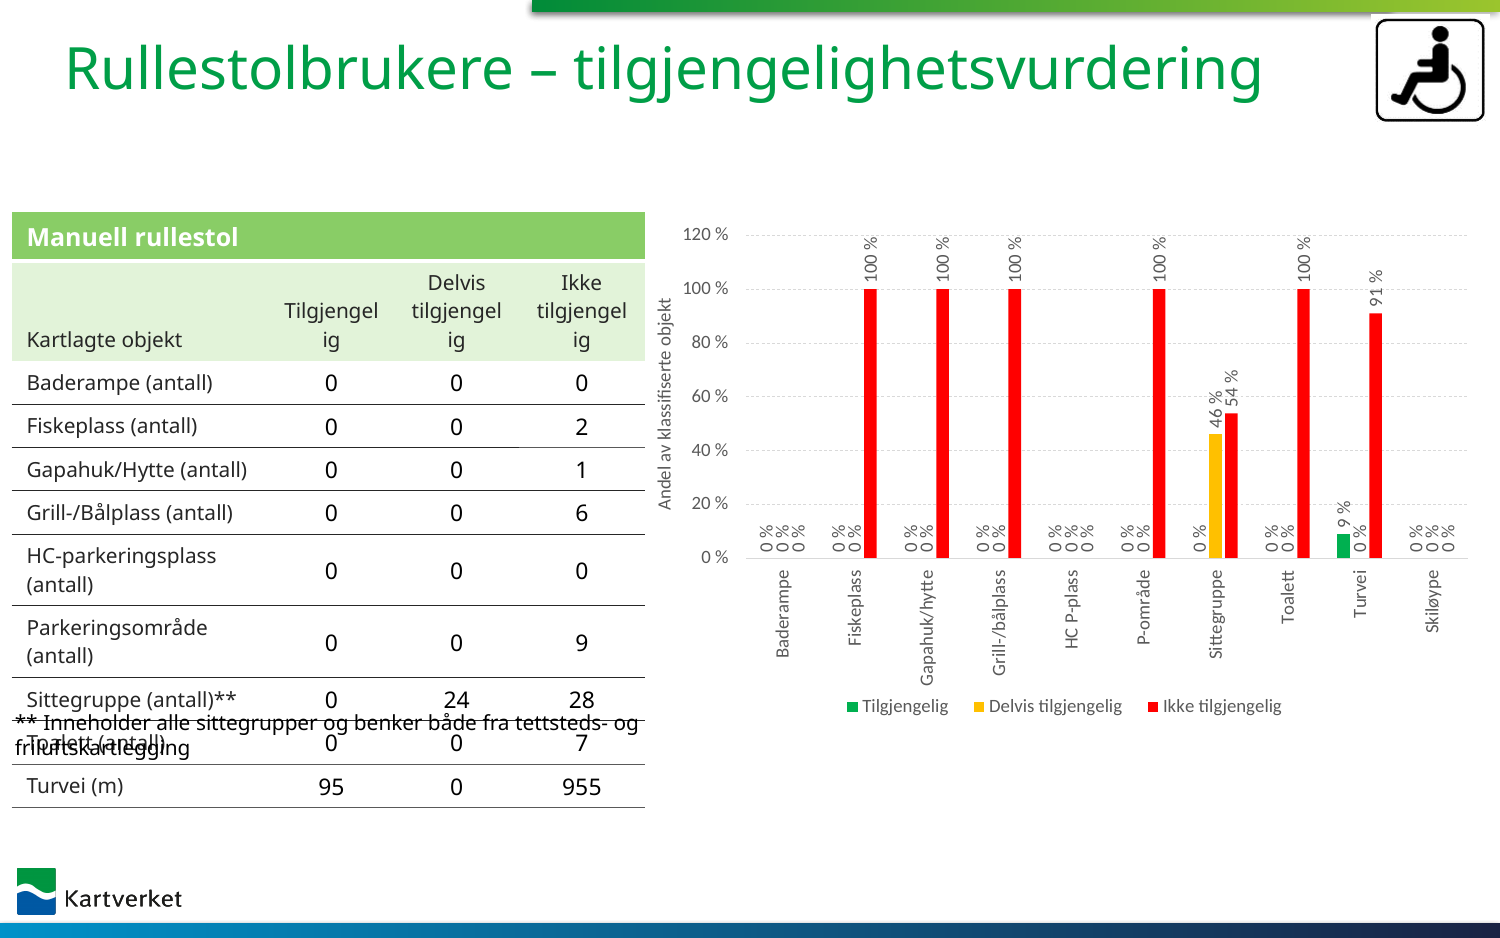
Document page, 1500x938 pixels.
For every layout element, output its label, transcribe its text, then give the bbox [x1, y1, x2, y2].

table_cell 0 [394, 405, 519, 447]
table_cell 6 [519, 491, 638, 534]
table_cell HC-parkeringsplass (antall) [12, 535, 269, 605]
table_cell 0 [394, 768, 519, 807]
table_cell 2 [519, 405, 638, 447]
table_cell 0 [394, 361, 519, 404]
table_cell 0 [519, 535, 638, 605]
table_cell Fiskeplass (antall) [12, 405, 269, 447]
table_cell 0 [269, 678, 394, 702]
table_cell 0 [394, 491, 519, 534]
text_box ** Inneholder alle sittegrupper og benker både fra tettsteds- og friluftskartlegging [0, 702, 745, 768]
table_cell Kartlagte objekt [12, 263, 269, 361]
table_cell Grill-/Bålplass (antall) [12, 491, 269, 534]
table_cell 0 [269, 361, 394, 404]
table_cell 1 [519, 448, 638, 490]
picture [643, 218, 1480, 728]
table_cell 0 [394, 448, 519, 490]
table_cell Delvis tilgjengelig [394, 263, 519, 361]
picture [1371, 13, 1491, 127]
table_cell Turvei (m) [12, 768, 269, 807]
table_cell 9 [519, 606, 638, 677]
table_cell 0 [269, 535, 394, 605]
table_cell 28 [519, 678, 638, 702]
table_cell 0 [269, 405, 394, 447]
table_cell 0 [519, 361, 638, 404]
table_cell 0 [394, 606, 519, 677]
table_cell 955 [519, 768, 645, 807]
table_header Manuell rullestol [12, 212, 645, 259]
table_cell 0 [394, 535, 519, 605]
table_cell Parkeringsområde (antall) [12, 606, 269, 677]
table_cell 0 [269, 491, 394, 534]
table_cell Gapahuk/Hytte (antall) [12, 448, 269, 490]
text_box Rullestolbrukere – tilgjengelighetsvurdering [49, 12, 1372, 109]
table_cell 24 [394, 678, 519, 702]
table_cell 0 [269, 448, 394, 490]
table_cell Ikke tilgjengelig [519, 263, 638, 361]
table_cell 0 [269, 606, 394, 677]
table_cell Sittegruppe (antall)** [12, 678, 269, 702]
table_cell 95 [269, 768, 394, 807]
table_cell Baderampe (antall) [12, 361, 269, 404]
table_cell Tilgjengelig [269, 263, 394, 361]
